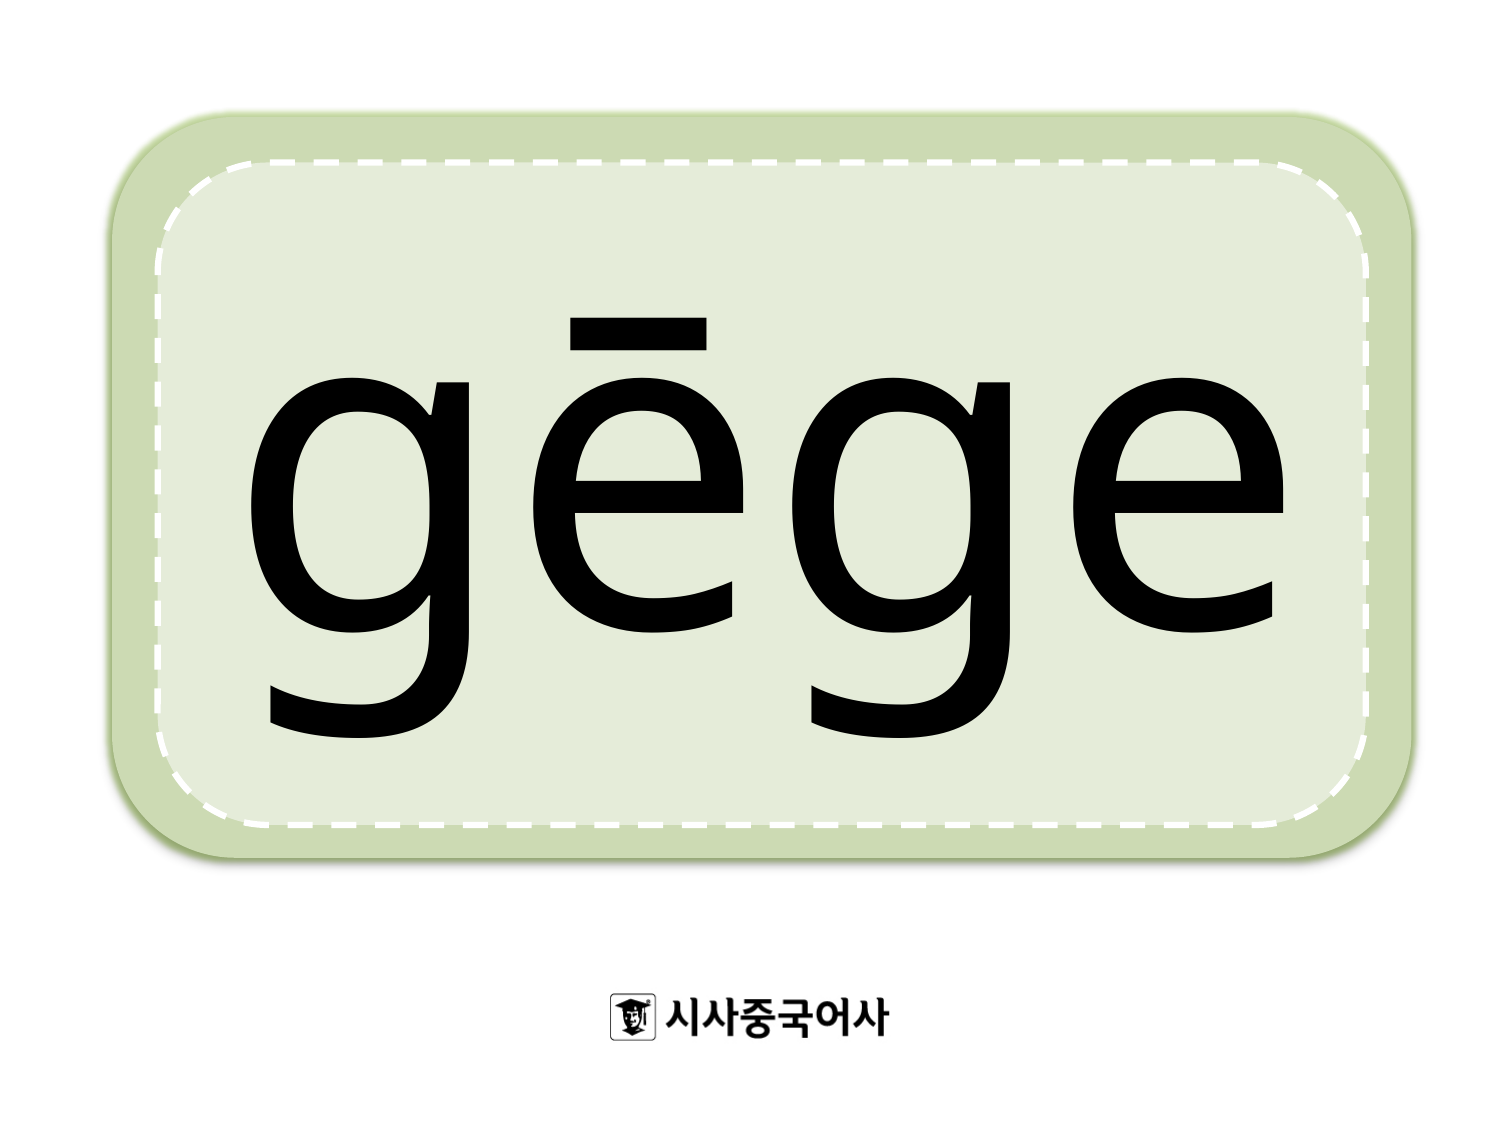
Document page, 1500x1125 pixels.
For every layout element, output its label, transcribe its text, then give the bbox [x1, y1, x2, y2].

text_box gēge [162, 113, 1371, 776]
picture [602, 987, 898, 1047]
